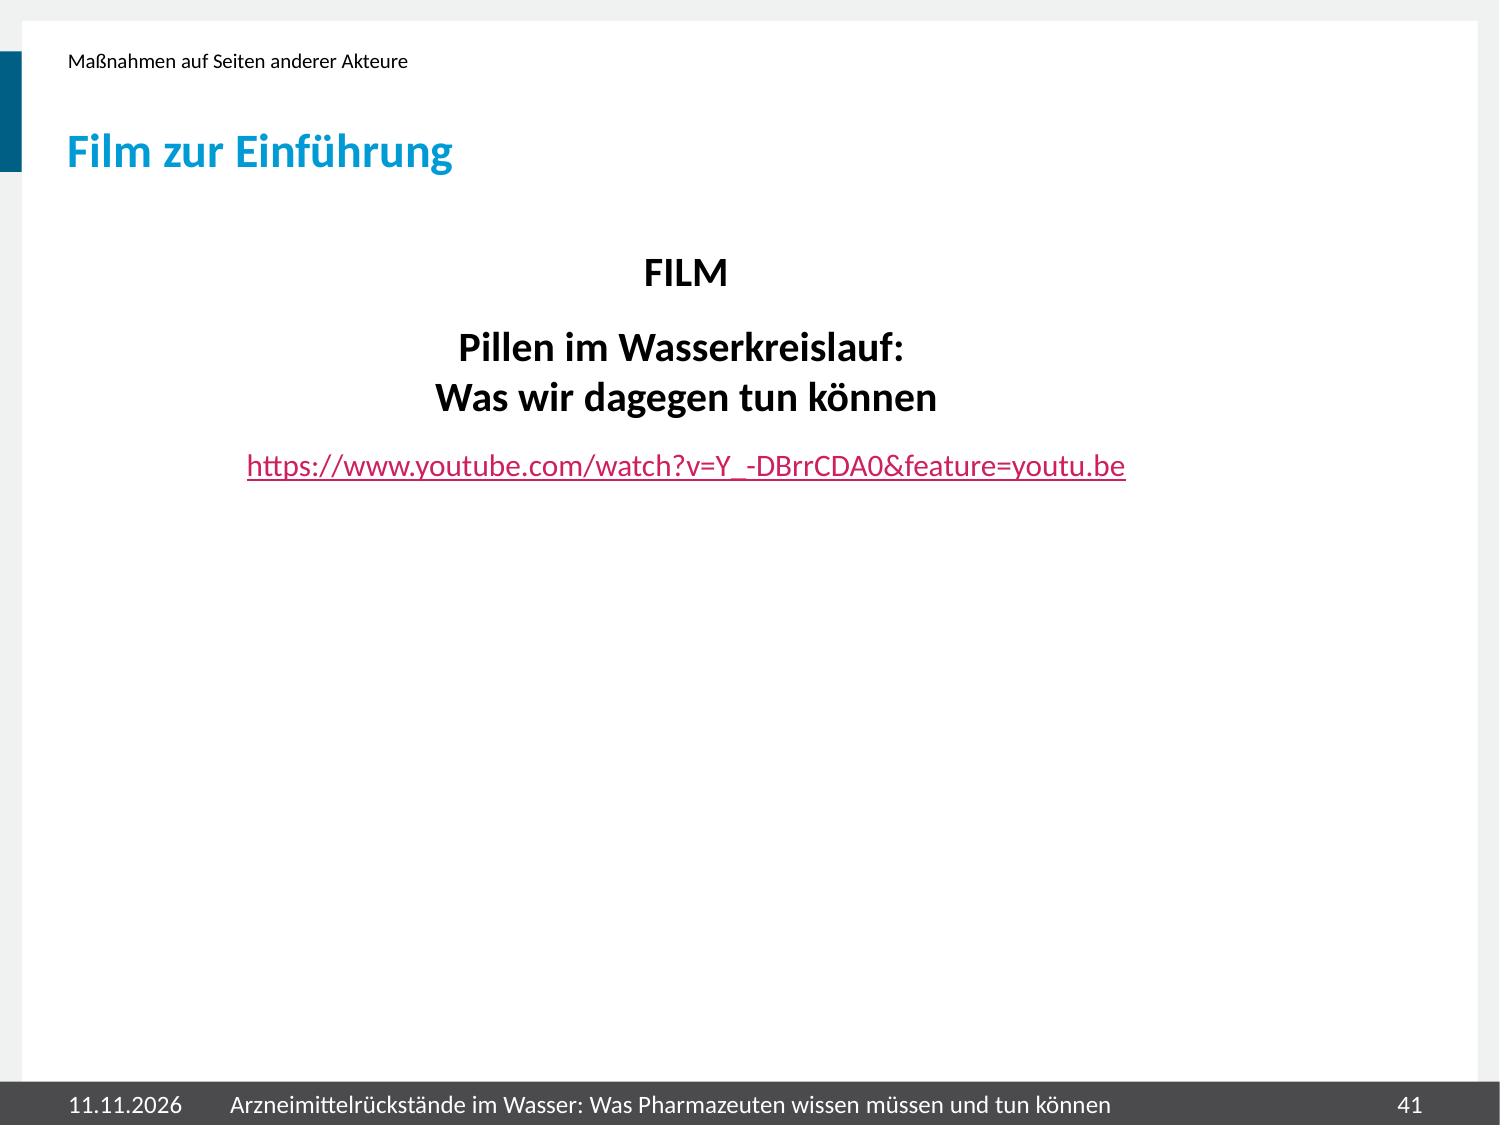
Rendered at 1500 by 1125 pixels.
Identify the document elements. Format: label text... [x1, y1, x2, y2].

list Maßnahmen auf Seiten anderer Akteure [67, 47, 1415, 85]
title Film zur Einführung [67, 77, 1418, 178]
slide_number 41 [1331, 1082, 1423, 1125]
list FILM Pillen im Wasserkreislauf: Was wir dagegen tun können https://www.youtube.com/watch?v=Y_-DBrrCDA0&feature=youtu.be [67, 245, 1306, 988]
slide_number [68, 1082, 230, 1125]
footer Arzneimittelrückstände im Wasser: Was Pharmazeuten wissen müssen und tun können [230, 1082, 1223, 1125]
